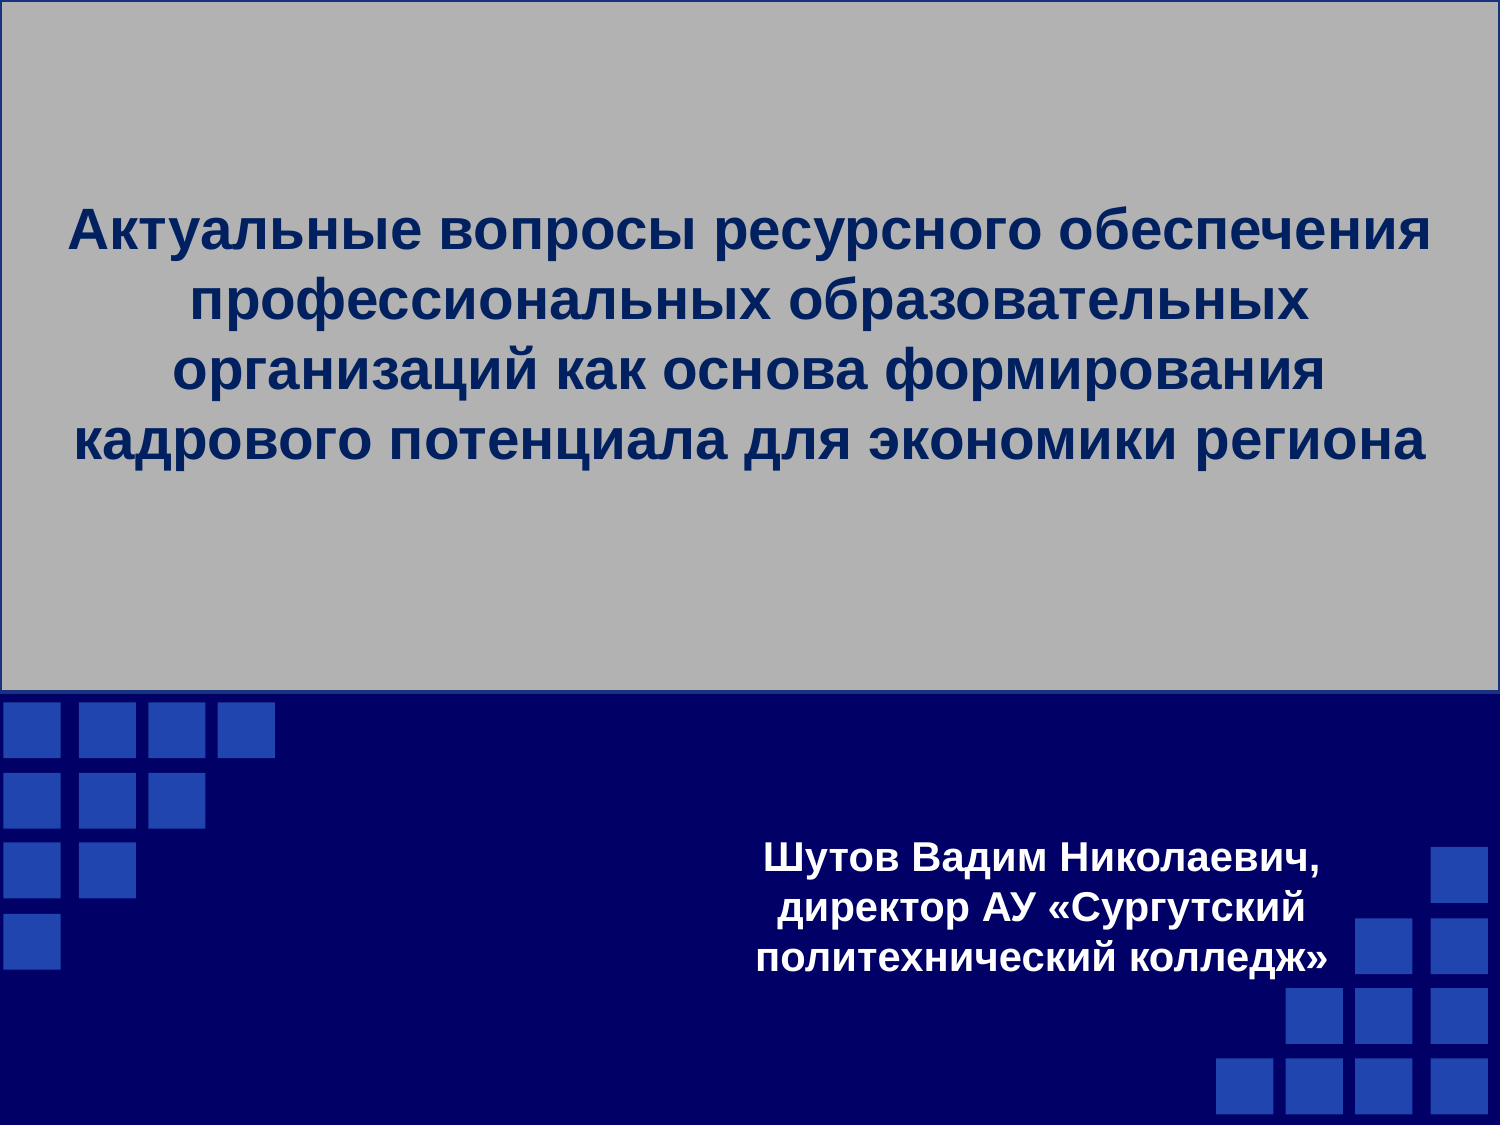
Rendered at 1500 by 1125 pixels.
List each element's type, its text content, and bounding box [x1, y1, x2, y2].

text_box Шутов Вадим Николаевич, директор АУ «Сургутский политехнический колледж» [726, 822, 1358, 988]
text_box [0, 0, 1500, 694]
title Актуальные вопросы ресурсного обеспечения профессиональных образовательных организаций как основа формирования кадрового потенциала для экономики региона [29, 278, 1471, 383]
